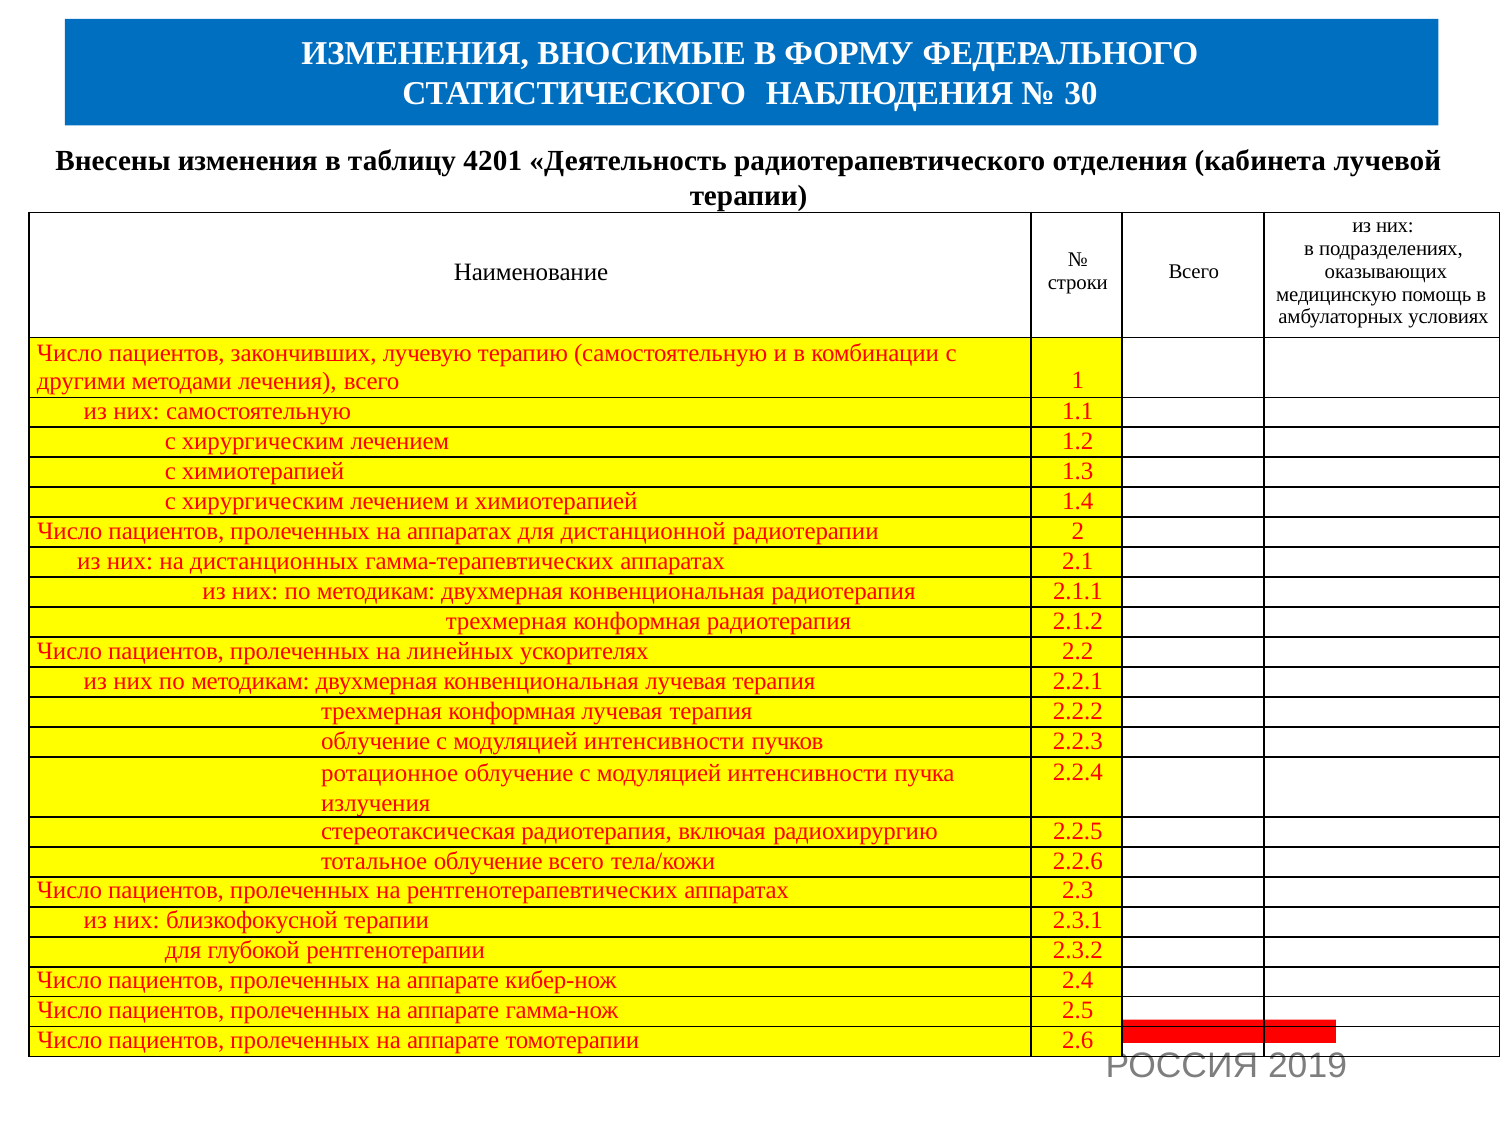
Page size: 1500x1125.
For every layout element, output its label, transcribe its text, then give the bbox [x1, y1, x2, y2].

table_cell трехмерная конформная лучевая терапия [30, 698, 1030, 726]
table_cell облучение с модуляцией интенсивности пучков [30, 728, 1030, 756]
table_cell [1265, 668, 1499, 696]
table_cell 2.2.3 [1032, 728, 1121, 756]
table_cell [1123, 398, 1263, 426]
table_cell 2.3 [1032, 878, 1121, 906]
table_cell [1123, 968, 1263, 996]
table_cell [1265, 818, 1499, 846]
table_cell 1 [1032, 338, 1121, 397]
table_cell [1265, 518, 1499, 546]
table_cell [1265, 728, 1499, 756]
table_cell 2.1.2 [1032, 608, 1121, 636]
table_cell 2.1.1 [1032, 578, 1121, 606]
table_cell [1123, 938, 1263, 966]
table_cell ротационное облучение с модуляцией интенсивности пучка излучения [30, 758, 1030, 816]
table_cell [1123, 908, 1263, 936]
table_cell [1265, 398, 1499, 426]
table_cell [1123, 458, 1263, 486]
table_cell [1265, 578, 1499, 606]
table_cell [1265, 997, 1499, 1026]
table_cell тотальное облучение всего тела/кожи [30, 848, 1030, 876]
table_header № строки [1032, 213, 1121, 337]
table_cell с хирургическим лечением [30, 428, 1030, 456]
table_cell 2.6 [1032, 1027, 1121, 1056]
table_cell Число пациентов, пролеченных на аппарате кибер-нож [30, 968, 1030, 996]
table_cell с хирургическим лечением и химиотерапией [30, 488, 1030, 516]
table_cell [1123, 668, 1263, 696]
table_cell [1123, 638, 1263, 666]
table_cell 2.2 [1032, 638, 1121, 666]
text_box РОССИЯ 2019 [1103, 1057, 1349, 1085]
text_box [64, 18, 1439, 29]
table_cell 2.2.4 [1032, 758, 1121, 816]
table_cell [1265, 338, 1499, 397]
table_cell 1.4 [1032, 488, 1121, 516]
table_cell из них: близкофокусной терапии [30, 908, 1030, 936]
table_cell 2.2.6 [1032, 848, 1121, 876]
table_cell [1123, 518, 1263, 546]
table_cell [1265, 968, 1499, 996]
table_cell [1265, 488, 1499, 516]
table_cell [1123, 818, 1263, 846]
table_cell [1265, 1027, 1499, 1056]
table_cell [1123, 338, 1263, 397]
table_cell из них по методикам: двухмерная конвенциональная лучевая терапия [30, 668, 1030, 696]
table_header Наименование [30, 213, 1030, 337]
table_cell 2.2.1 [1032, 668, 1121, 696]
table_cell [1123, 698, 1263, 726]
table_cell Число пациентов, пролеченных на линейных ускорителях [30, 638, 1030, 666]
table_cell Число пациентов, пролеченных на аппаратах для дистанционной радиотерапии [30, 518, 1030, 546]
table_cell 1.1 [1032, 398, 1121, 426]
table_cell [1265, 908, 1499, 936]
table_cell [1123, 848, 1263, 876]
table_cell [1265, 548, 1499, 576]
table_cell 1.2 [1032, 428, 1121, 456]
table_cell Число пациентов, пролеченных на рентгенотерапевтических аппаратах [30, 878, 1030, 906]
table_cell из них: на дистанционных гамма-терапевтических аппаратах [30, 548, 1030, 576]
table_cell 2.5 [1032, 997, 1121, 1026]
table_cell 2.3.1 [1032, 908, 1121, 936]
table_cell Число пациентов, закончивших, лучевую терапию (самостоятельную и в комбинации с другими методами лечения), всего [30, 338, 1030, 397]
table_cell [1123, 728, 1263, 756]
table_cell [1123, 1027, 1263, 1056]
table_cell [1265, 698, 1499, 726]
table_cell [1265, 608, 1499, 636]
text_box ИЗМЕНЕНИЯ, ВНОСИМЫЕ В ФОРМУ ФЕДЕРАЛЬНОГО СТАТИСТИЧЕСКОГО НАБЛЮДЕНИЯ № 30 Внесены изменения в таблицу 4201 «Деятельность радиотерапевтического отделения (кабинета лучевой терапии) [0, 29, 1500, 212]
table_header Всего [1123, 213, 1263, 337]
table_cell 2.4 [1032, 968, 1121, 996]
table_cell [1123, 878, 1263, 906]
table_cell [1265, 638, 1499, 666]
table_cell 1.3 [1032, 458, 1121, 486]
table_cell [1265, 848, 1499, 876]
table_cell [1265, 428, 1499, 456]
table_cell [1123, 758, 1263, 816]
table_cell [1265, 878, 1499, 906]
table_cell из них: самостоятельную [30, 398, 1030, 426]
table_cell [1265, 758, 1499, 816]
table_cell для глубокой рентгенотерапии [30, 938, 1030, 966]
table_cell [1265, 938, 1499, 966]
table_cell 2.3.2 [1032, 938, 1121, 966]
table_cell Число пациентов, пролеченных на аппарате гамма-нож [30, 997, 1030, 1026]
table_cell стереотаксическая радиотерапия, включая радиохирургию [30, 818, 1030, 846]
table_cell трехмерная конформная радиотерапия [30, 608, 1030, 636]
table_cell 2 [1032, 518, 1121, 546]
table_cell из них: по методикам: двухмерная конвенциональная радиотерапия [30, 578, 1030, 606]
table_cell [1123, 428, 1263, 456]
table_cell [1123, 488, 1263, 516]
table_cell [1123, 578, 1263, 606]
table_cell 2.2.5 [1032, 818, 1121, 846]
table_cell Число пациентов, пролеченных на аппарате томотерапии [30, 1027, 1030, 1056]
table_header из них: в подразделениях, оказывающих медицинскую помощь в амбулаторных условиях [1265, 213, 1499, 337]
table_cell 2.2.2 [1032, 698, 1121, 726]
table_cell с химиотерапией [30, 458, 1030, 486]
table_cell [1123, 608, 1263, 636]
table_cell 2.1 [1032, 548, 1121, 576]
table_cell [1123, 997, 1263, 1026]
table_cell [1123, 548, 1263, 576]
table_cell [1265, 458, 1499, 486]
